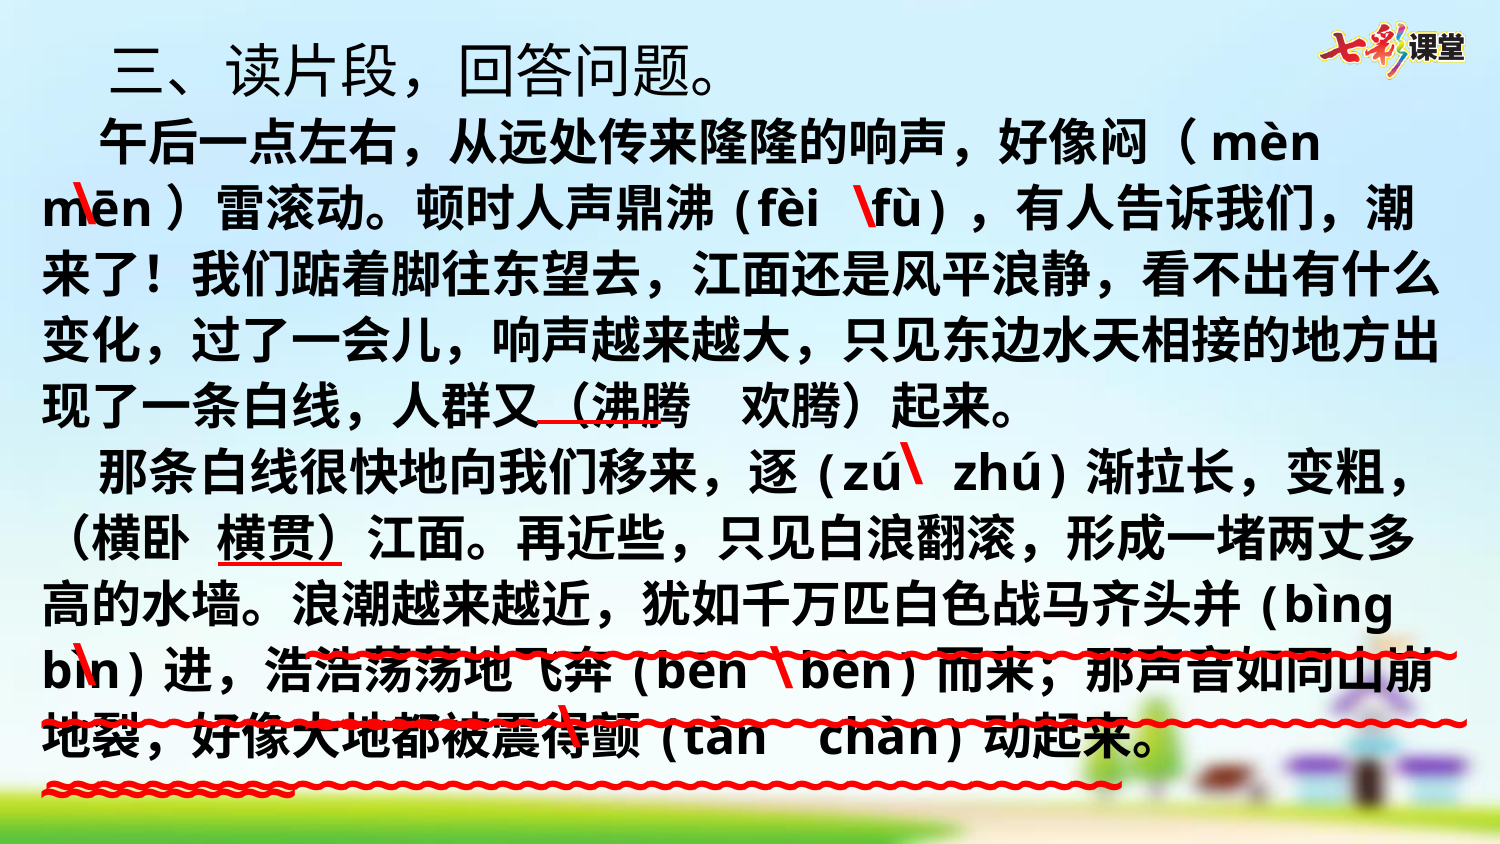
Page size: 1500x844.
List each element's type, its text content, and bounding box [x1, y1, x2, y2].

text_box ~~~~~~~~~~~~~~~~~~~~~~~~~~~~~~~~~~~~~~~~~~~~ [29, 740, 1164, 844]
text_box \ [832, 161, 904, 247]
text_box ~~~~~~~~~~~~~~~~~~~~~~~~~~~~~~~~~~~~~~~~~~~~~~~~~~~~~~~~~~~~~~~~~~~ [24, 678, 1496, 834]
text_box \ [53, 159, 124, 244]
text_box ~~~~~~~~~~~~~~~~~~~~~~~~~~~~~~~~~~~~~~~~~~~~~~~~~~~~~ [289, 610, 1471, 678]
text_box \ [53, 619, 124, 678]
text_box \ [879, 418, 951, 504]
text_box 三、读片段，回答问题。 午后一点左右，从远处传来隆隆的响声，好像闷（mèn mēn）雷滚动。顿时人声鼎沸(fèi fù)，有人告诉我们，潮来了！我们踮着脚往东望去，江面还是风平浪静，看不出有什么变化，过了一会儿，响声越来越大，只见东边水天相接的地方出现了一条白线，人群又（沸腾 欢腾）起来。 那条白线很快地向我们移来，逐(zú zhú)渐拉长，变粗，（横卧 横贯）江面。再近些，只见白浪翻滚，形成一堵两丈多高的水墙。浪潮越来越近，犹如千万匹白色战马齐头并(bìng bìn)进，浩浩荡荡地飞奔(bēn bèn)而来；那声音如同山崩地裂，好像大地都被震得颤(tàn chàn)动起来。 [27, 20, 1478, 678]
picture [0, 0, 1500, 844]
